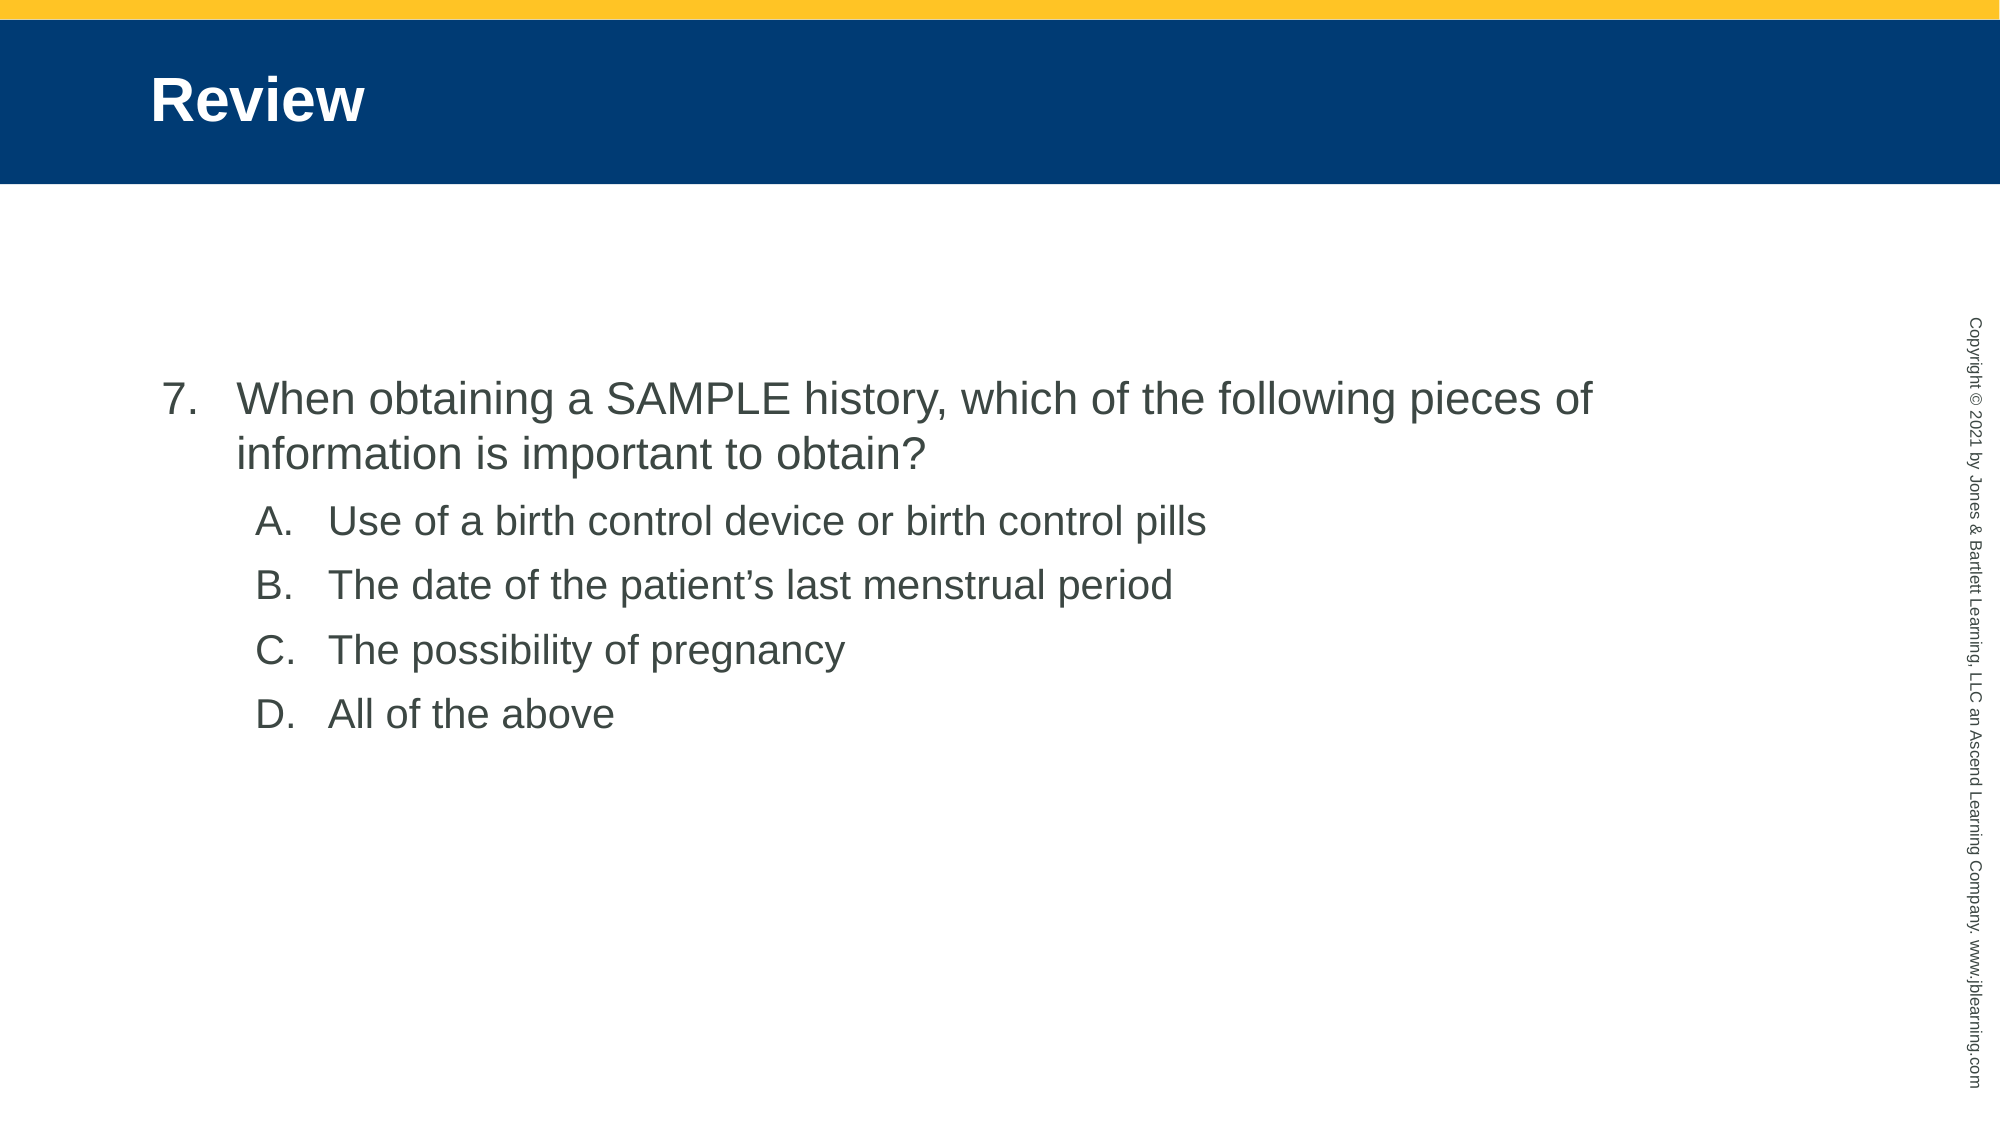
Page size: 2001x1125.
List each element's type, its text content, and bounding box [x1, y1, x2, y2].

title Review [0, 19, 2000, 185]
list When obtaining a SAMPLE history, which of the following pieces of information is important to obtain? Use of a birth control device or birth control pills The date of the patient’s last menstrual period The possibility of pregnancy All of the above [146, 361, 1859, 1016]
